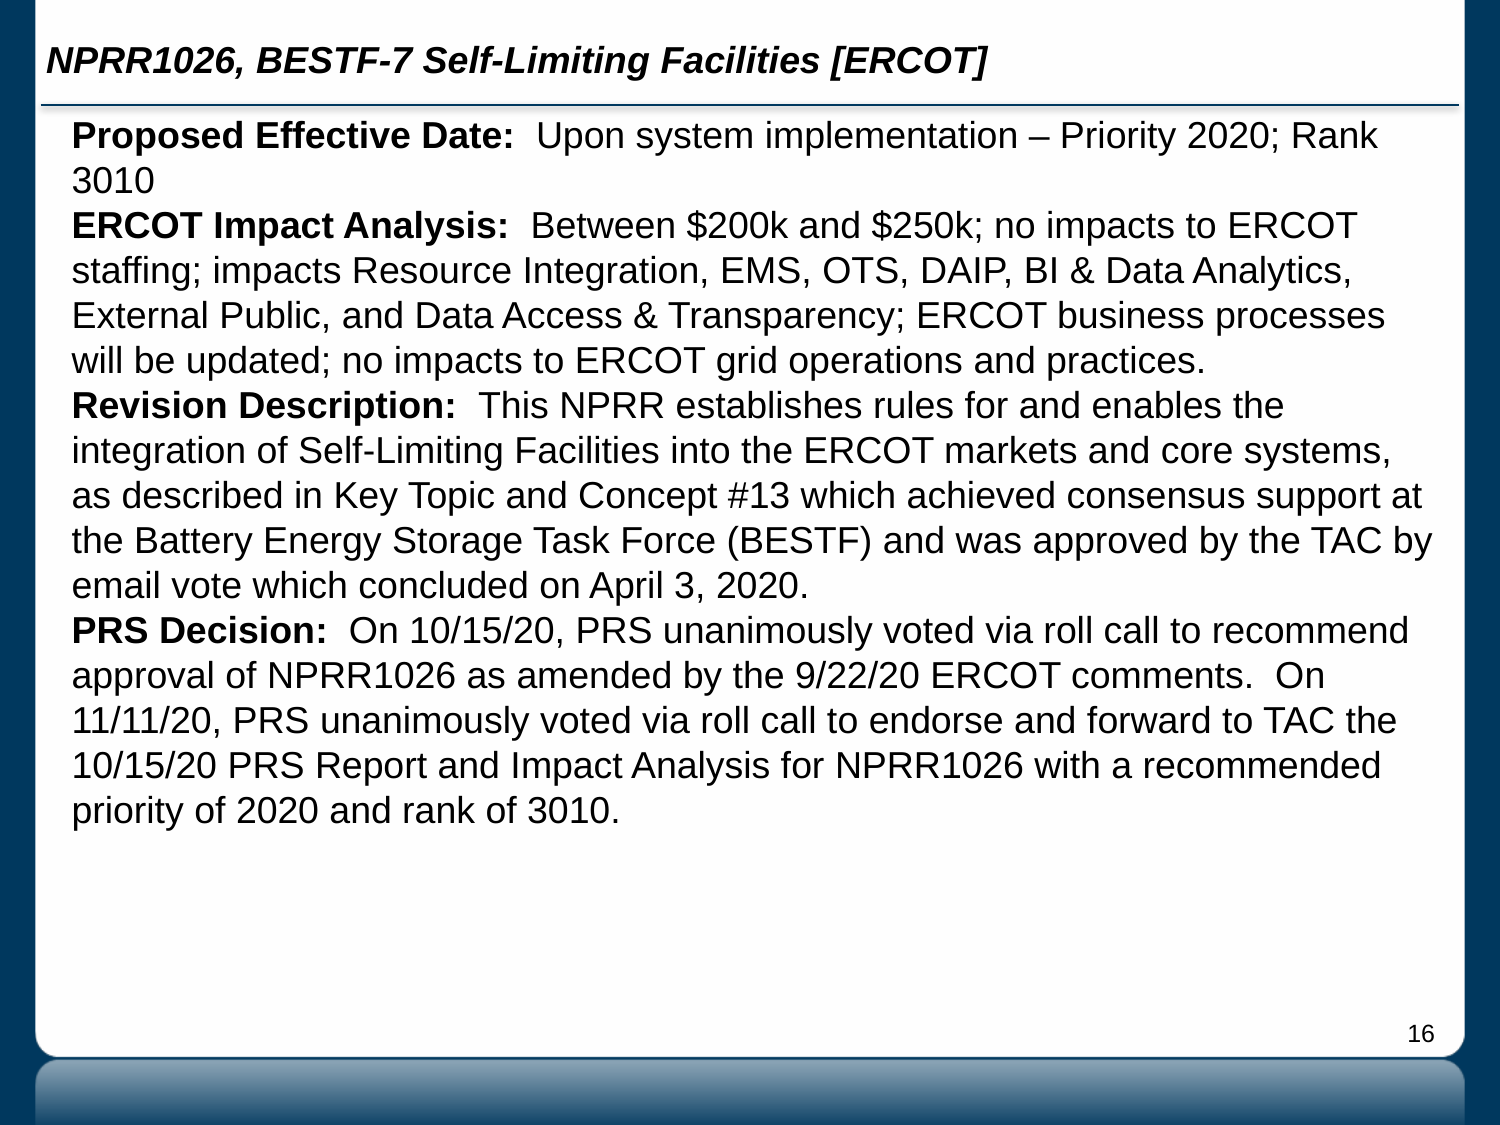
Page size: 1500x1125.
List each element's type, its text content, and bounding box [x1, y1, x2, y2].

title NPRR1026, BESTF-7 Self-Limiting Facilities [ERCOT] [31, 20, 1464, 97]
text_box Proposed Effective Date: Upon system implementation – Priority 2020; Rank 3010 ERCOT Impact Analysis: Between $200k and $250k; no impacts to ERCOT staffing; impacts Resource Integration, EMS, OTS, DAIP, BI & Data Analytics, External Public, and Data Access & Transparency; ERCOT business processes will be updated; no impacts to ERCOT grid operations and practices. Revision Description: This NPRR establishes rules for and enables the integration of Self-Limiting Facilities into the ERCOT markets and core systems, as described in Key Topic and Concept #13 which achieved consensus support at the Battery Energy Storage Task Force (BESTF) and was approved by the TAC by email vote which concluded on April 3, 2020. PRS Decision: On 10/15/20, PRS unanimously voted via roll call to recommend approval of NPRR1026 as amended by the 9/22/20 ERCOT comments. On 11/11/20, PRS unanimously voted via roll call to endorse and forward to TAC the 10/15/20 PRS Report and Impact Analysis for NPRR1026 with a recommended priority of 2020 and rank of 3010. [56, 103, 1448, 839]
picture [35, 0, 1465, 1125]
